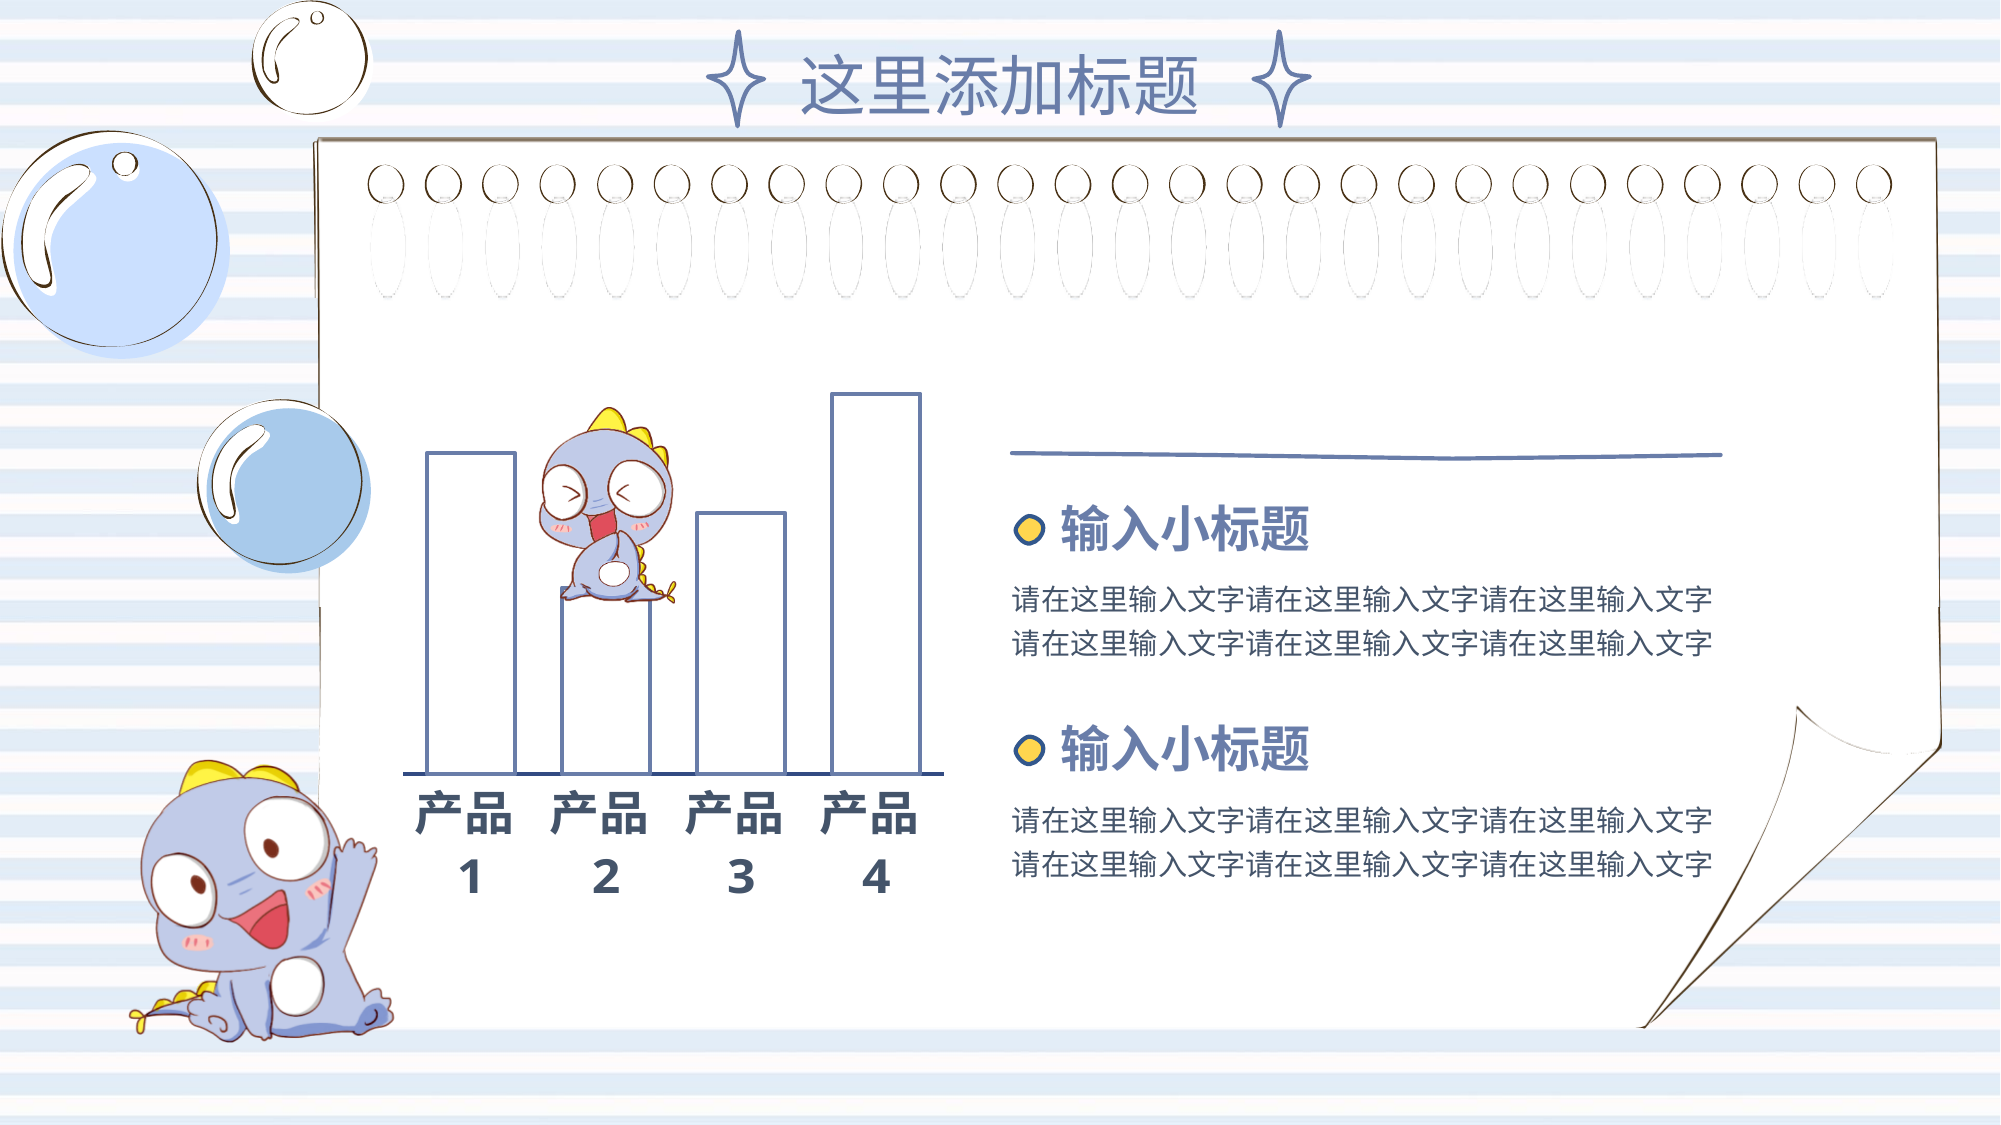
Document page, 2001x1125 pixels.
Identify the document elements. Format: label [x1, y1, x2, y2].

picture [0, 0, 2001, 1125]
text_box [0, 0, 1942, 1029]
chart [362, 297, 949, 907]
picture [499, 398, 709, 608]
